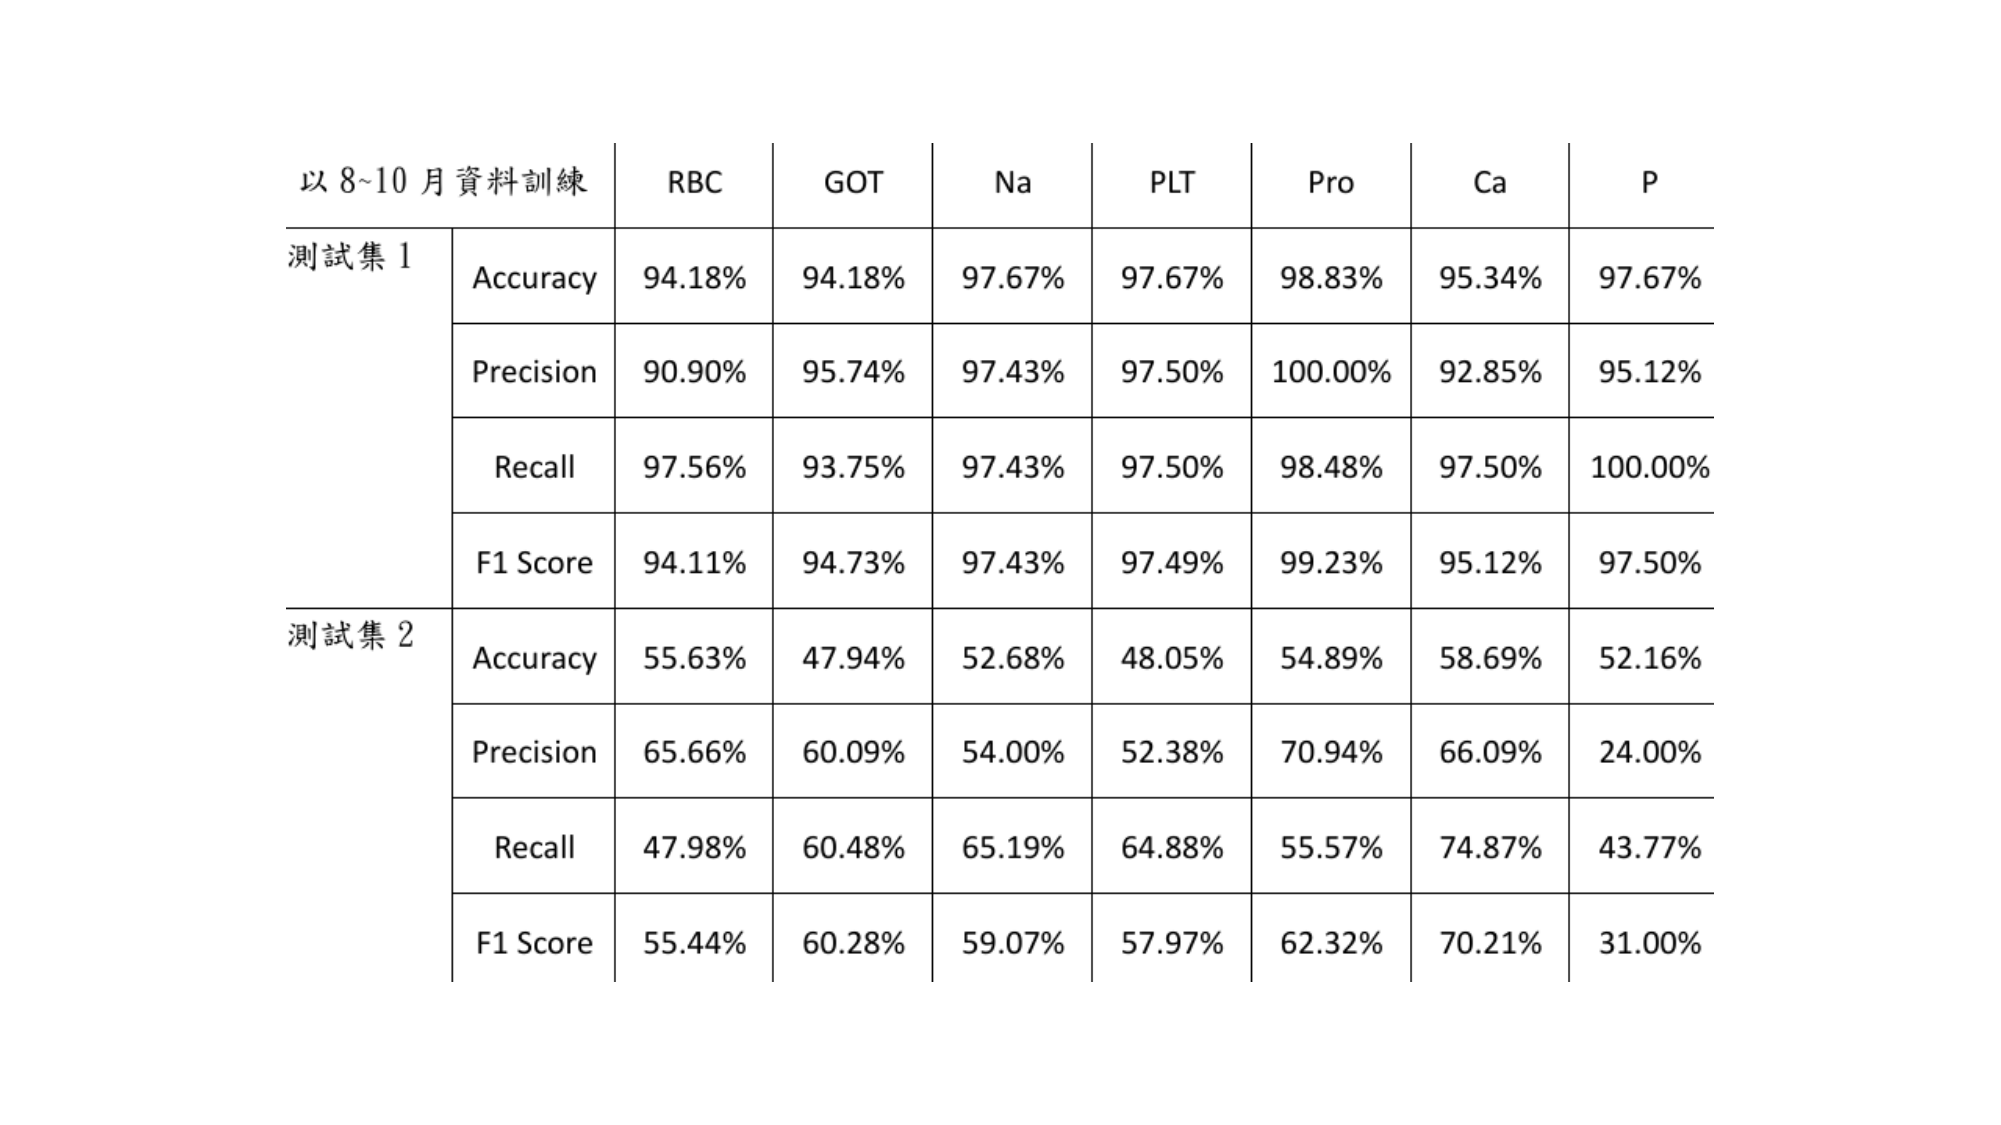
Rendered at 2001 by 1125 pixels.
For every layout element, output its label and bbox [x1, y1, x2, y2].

picture [286, 143, 1714, 982]
